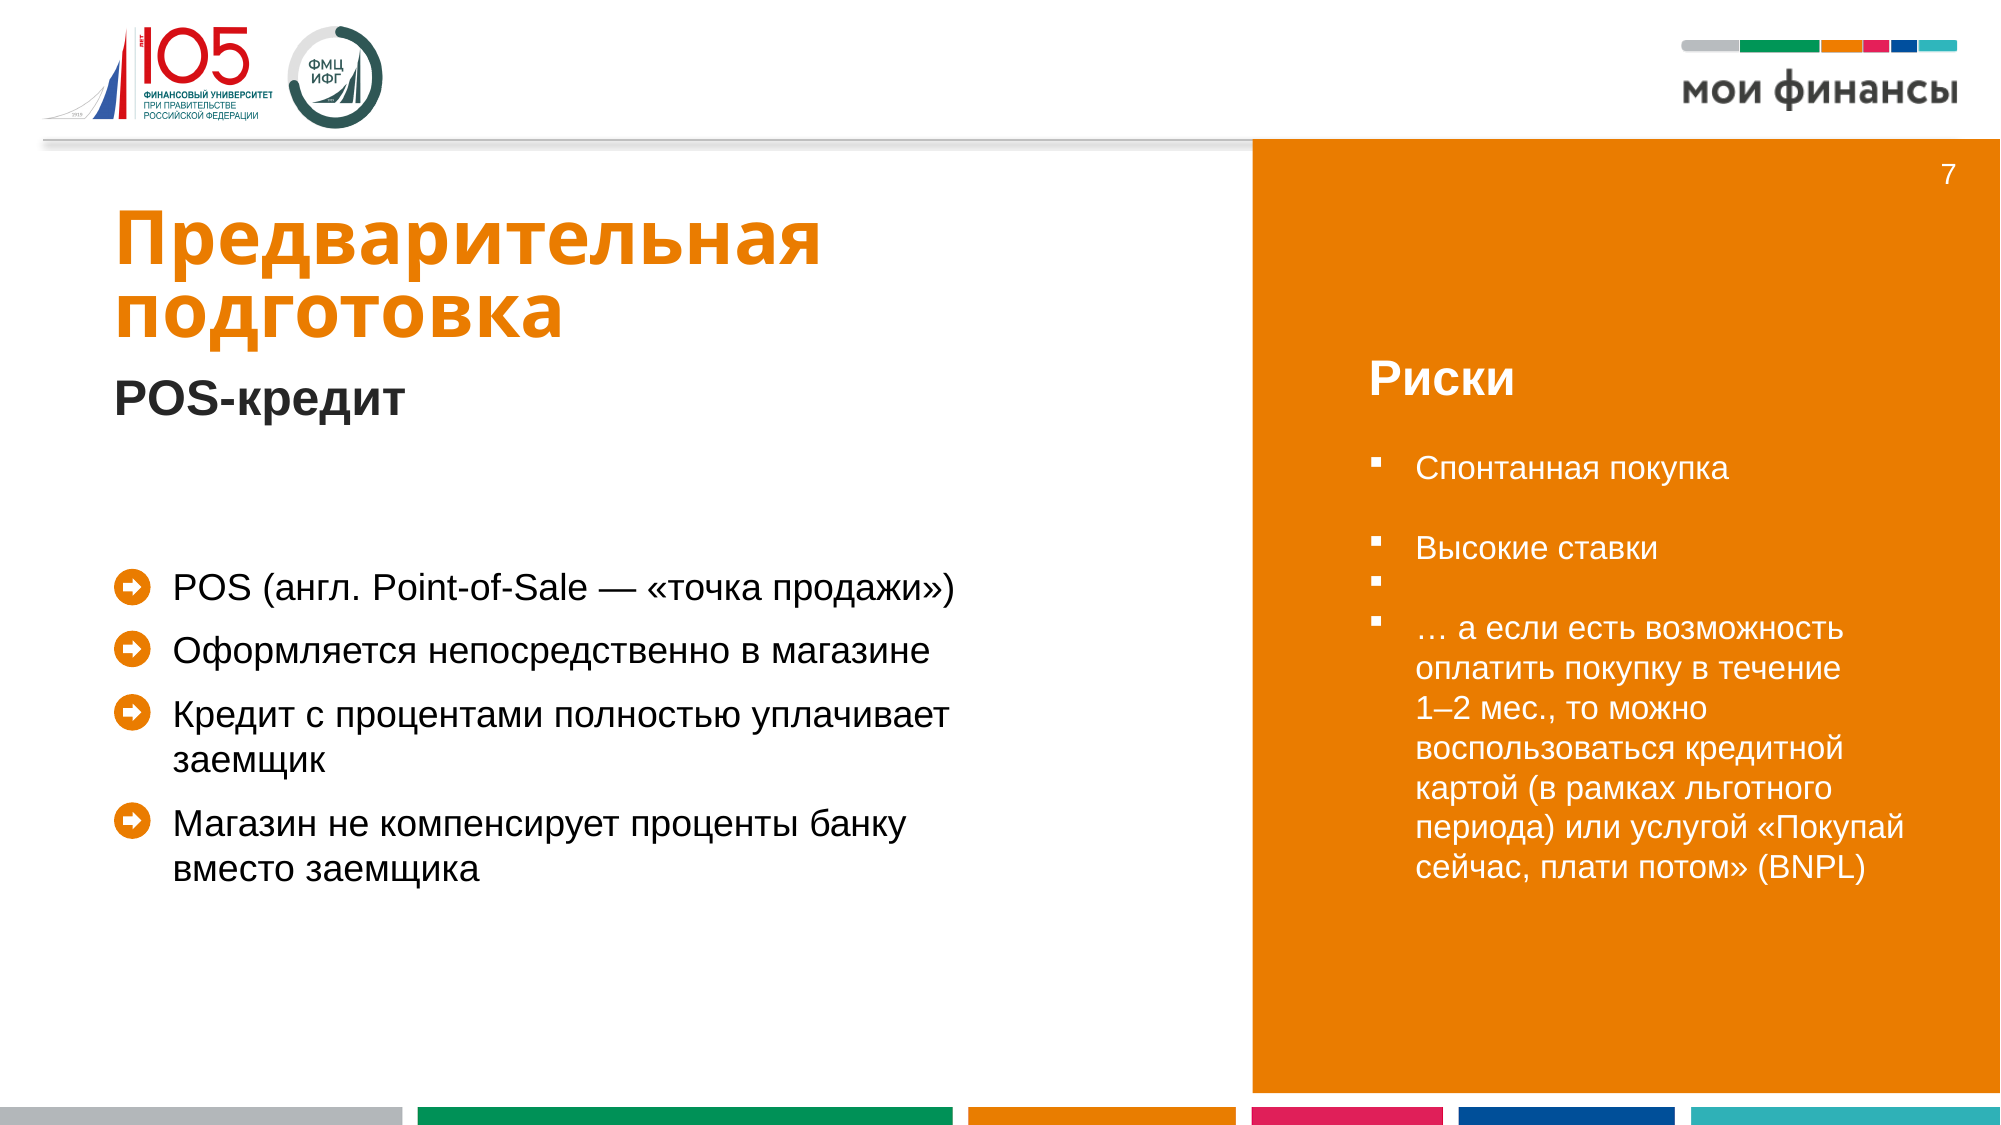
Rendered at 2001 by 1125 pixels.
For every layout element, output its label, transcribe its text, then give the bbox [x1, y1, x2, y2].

text_box [1250, 137, 2000, 1095]
text_box Спонтанная покупка Высокие ставки … а если есть возможность оплатить покупку в течение 1–2 мес., то можно воспользоваться кредитной картой (в рамках льготного периода) или услугой «Покупай сейчас, плати потом» (BNPL) [1368, 446, 1918, 886]
text_box 7 [1883, 155, 1957, 191]
text_box POS (англ. Point-of-Sale — «точка продажи») Оформляется непосредственно в магазине Кредит с процентами полностью уплачивает заемщик Магазин не компенсирует проценты банку вместо заемщика [114, 562, 987, 889]
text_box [113, 630, 151, 668]
text_box Риски [1368, 345, 1757, 406]
text_box POS-кредит [113, 347, 786, 426]
picture [0, 1107, 2000, 1125]
picture [30, 27, 273, 129]
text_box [113, 693, 151, 731]
text_box Предварительная подготовка [113, 207, 1144, 352]
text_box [113, 568, 151, 606]
picture [283, 26, 386, 129]
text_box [113, 802, 151, 840]
